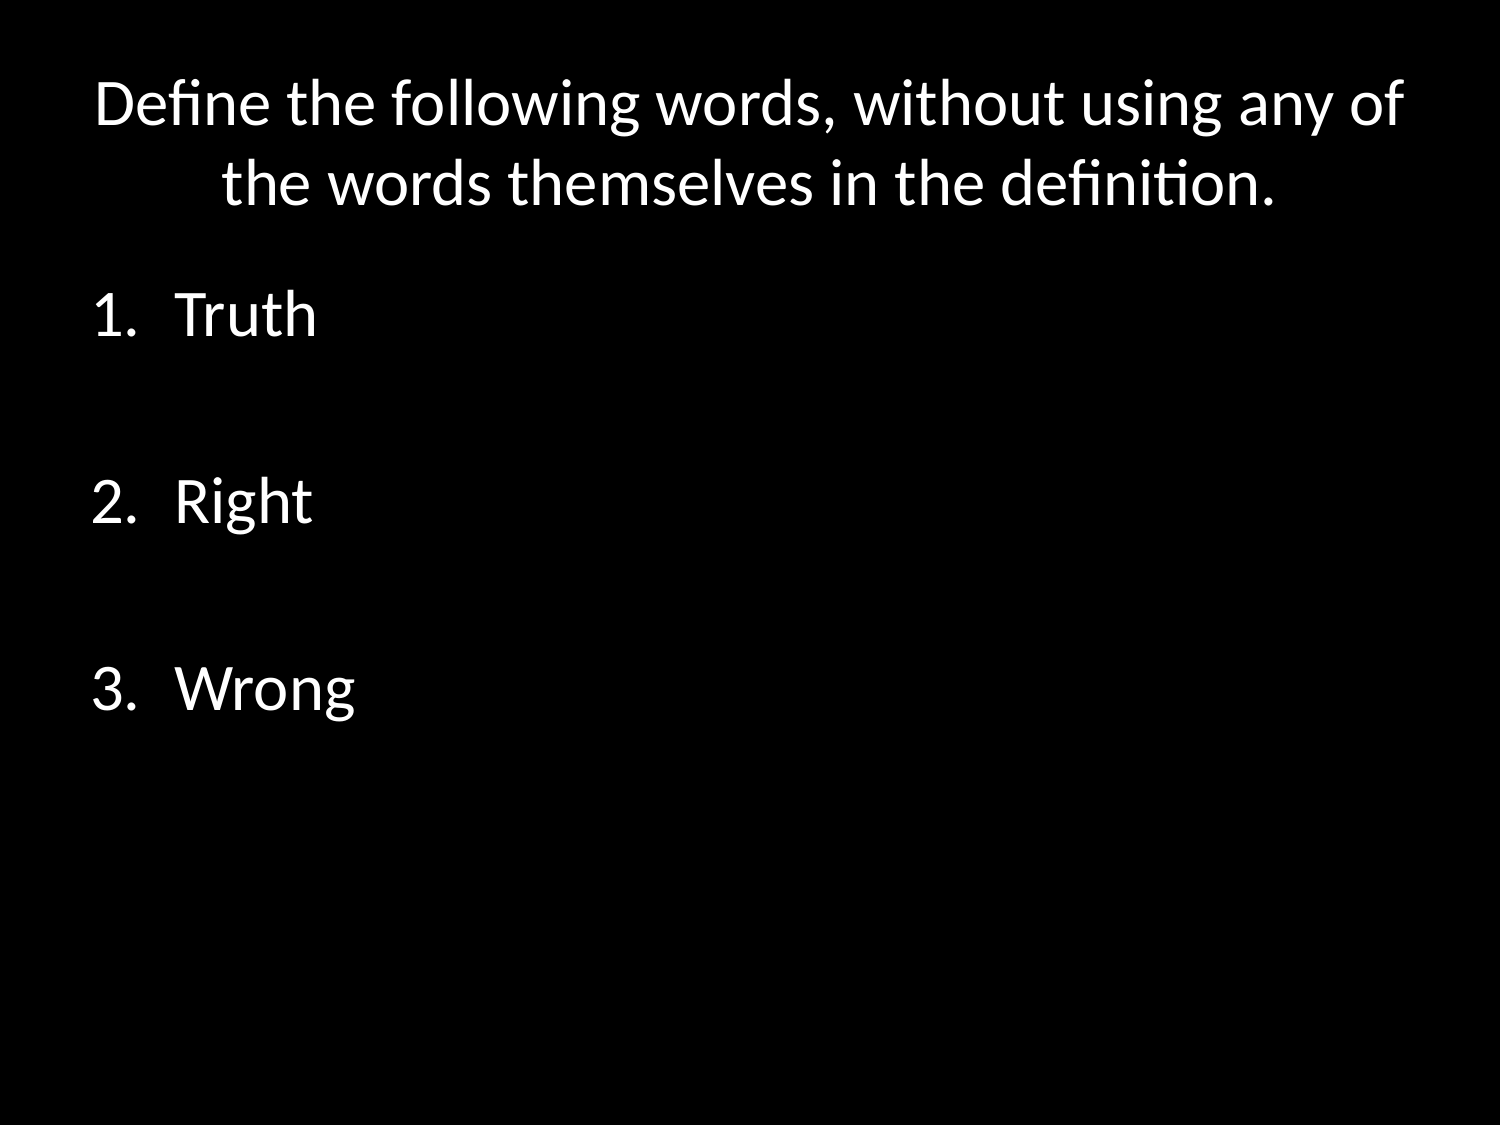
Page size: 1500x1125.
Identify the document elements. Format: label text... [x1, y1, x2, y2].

title Define the following words, without using any of the words themselves in the definition. [75, 45, 1425, 233]
list Truth Right Wrong [75, 262, 1425, 1005]
